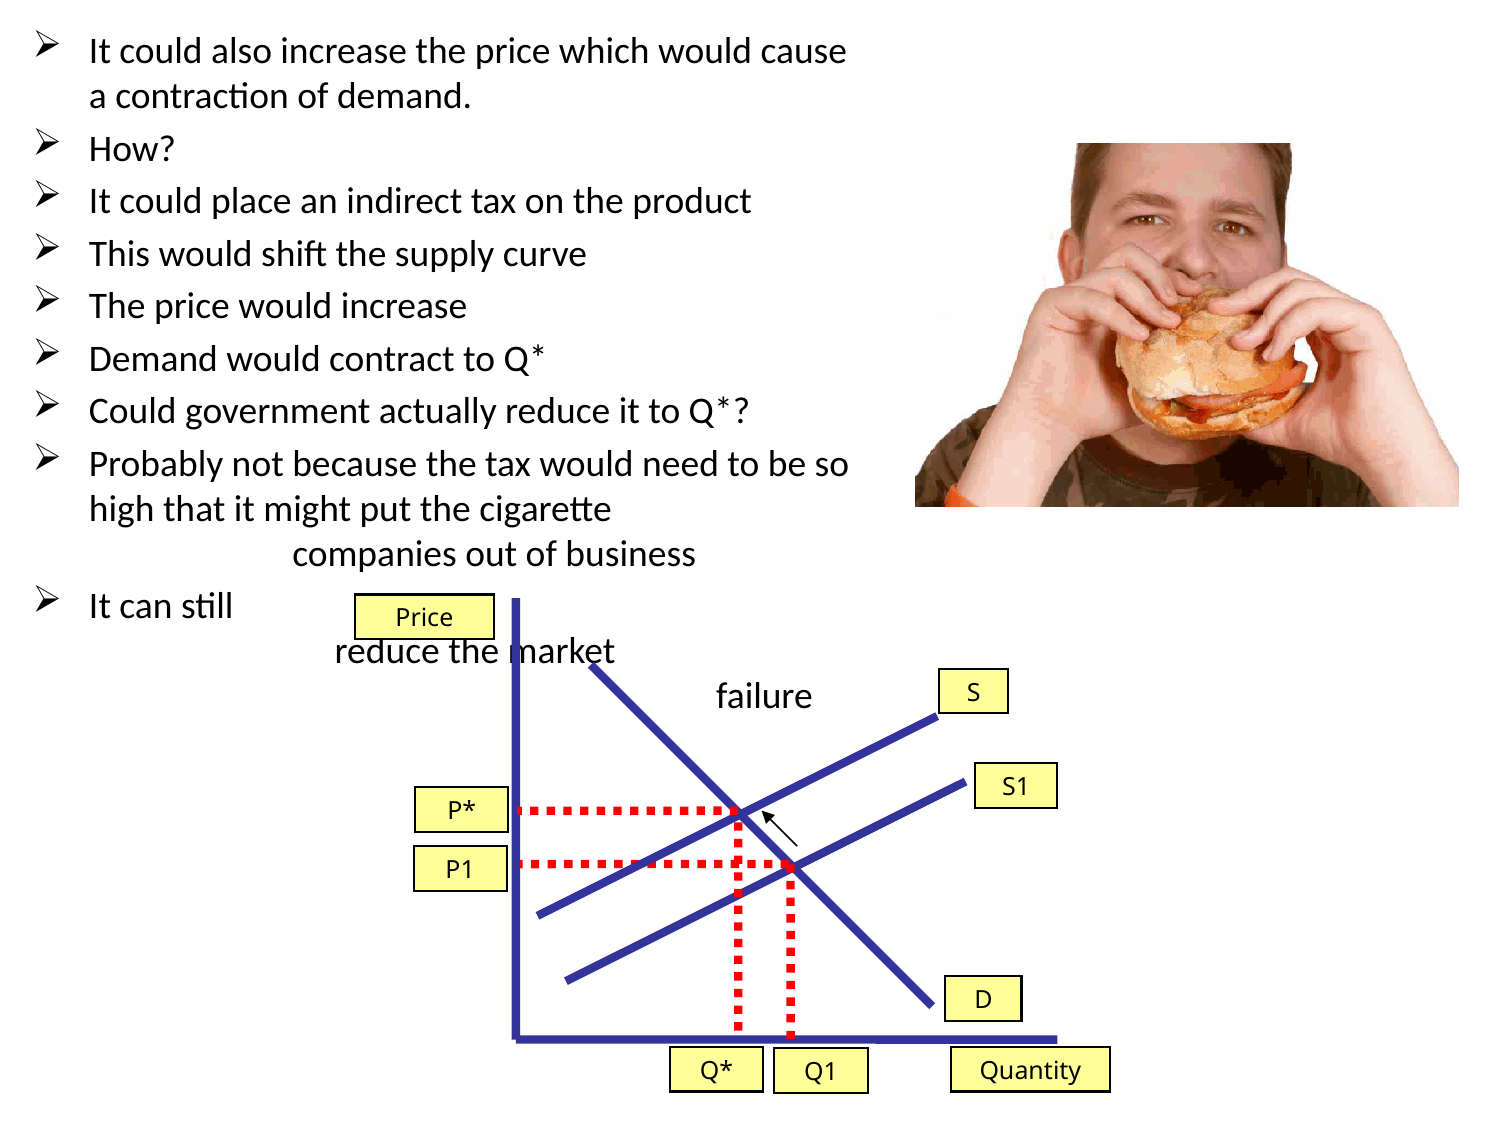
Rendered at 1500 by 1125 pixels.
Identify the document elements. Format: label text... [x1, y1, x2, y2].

text_box Q1 [773, 1047, 869, 1093]
text_box S [939, 668, 1009, 714]
text_box P1 [413, 846, 507, 891]
text_box Quantity [950, 1046, 1111, 1092]
list It could also increase the price which would cause a contraction of demand. How? It could place an indirect tax on the product This would shift the supply curve The price would increase Demand would contract to Q* Could government actually reduce it to Q*? Probably not because the tax would need to be so high that it might put the cigarette companies out of business It can still reduce the market failure [17, 19, 869, 1005]
text_box Q* [670, 1046, 764, 1092]
text_box P* [415, 786, 509, 832]
text_box Price [354, 594, 495, 640]
picture [915, 143, 1459, 508]
text_box [761, 810, 798, 847]
text_box D [945, 976, 1022, 1021]
text_box S1 [975, 763, 1058, 808]
